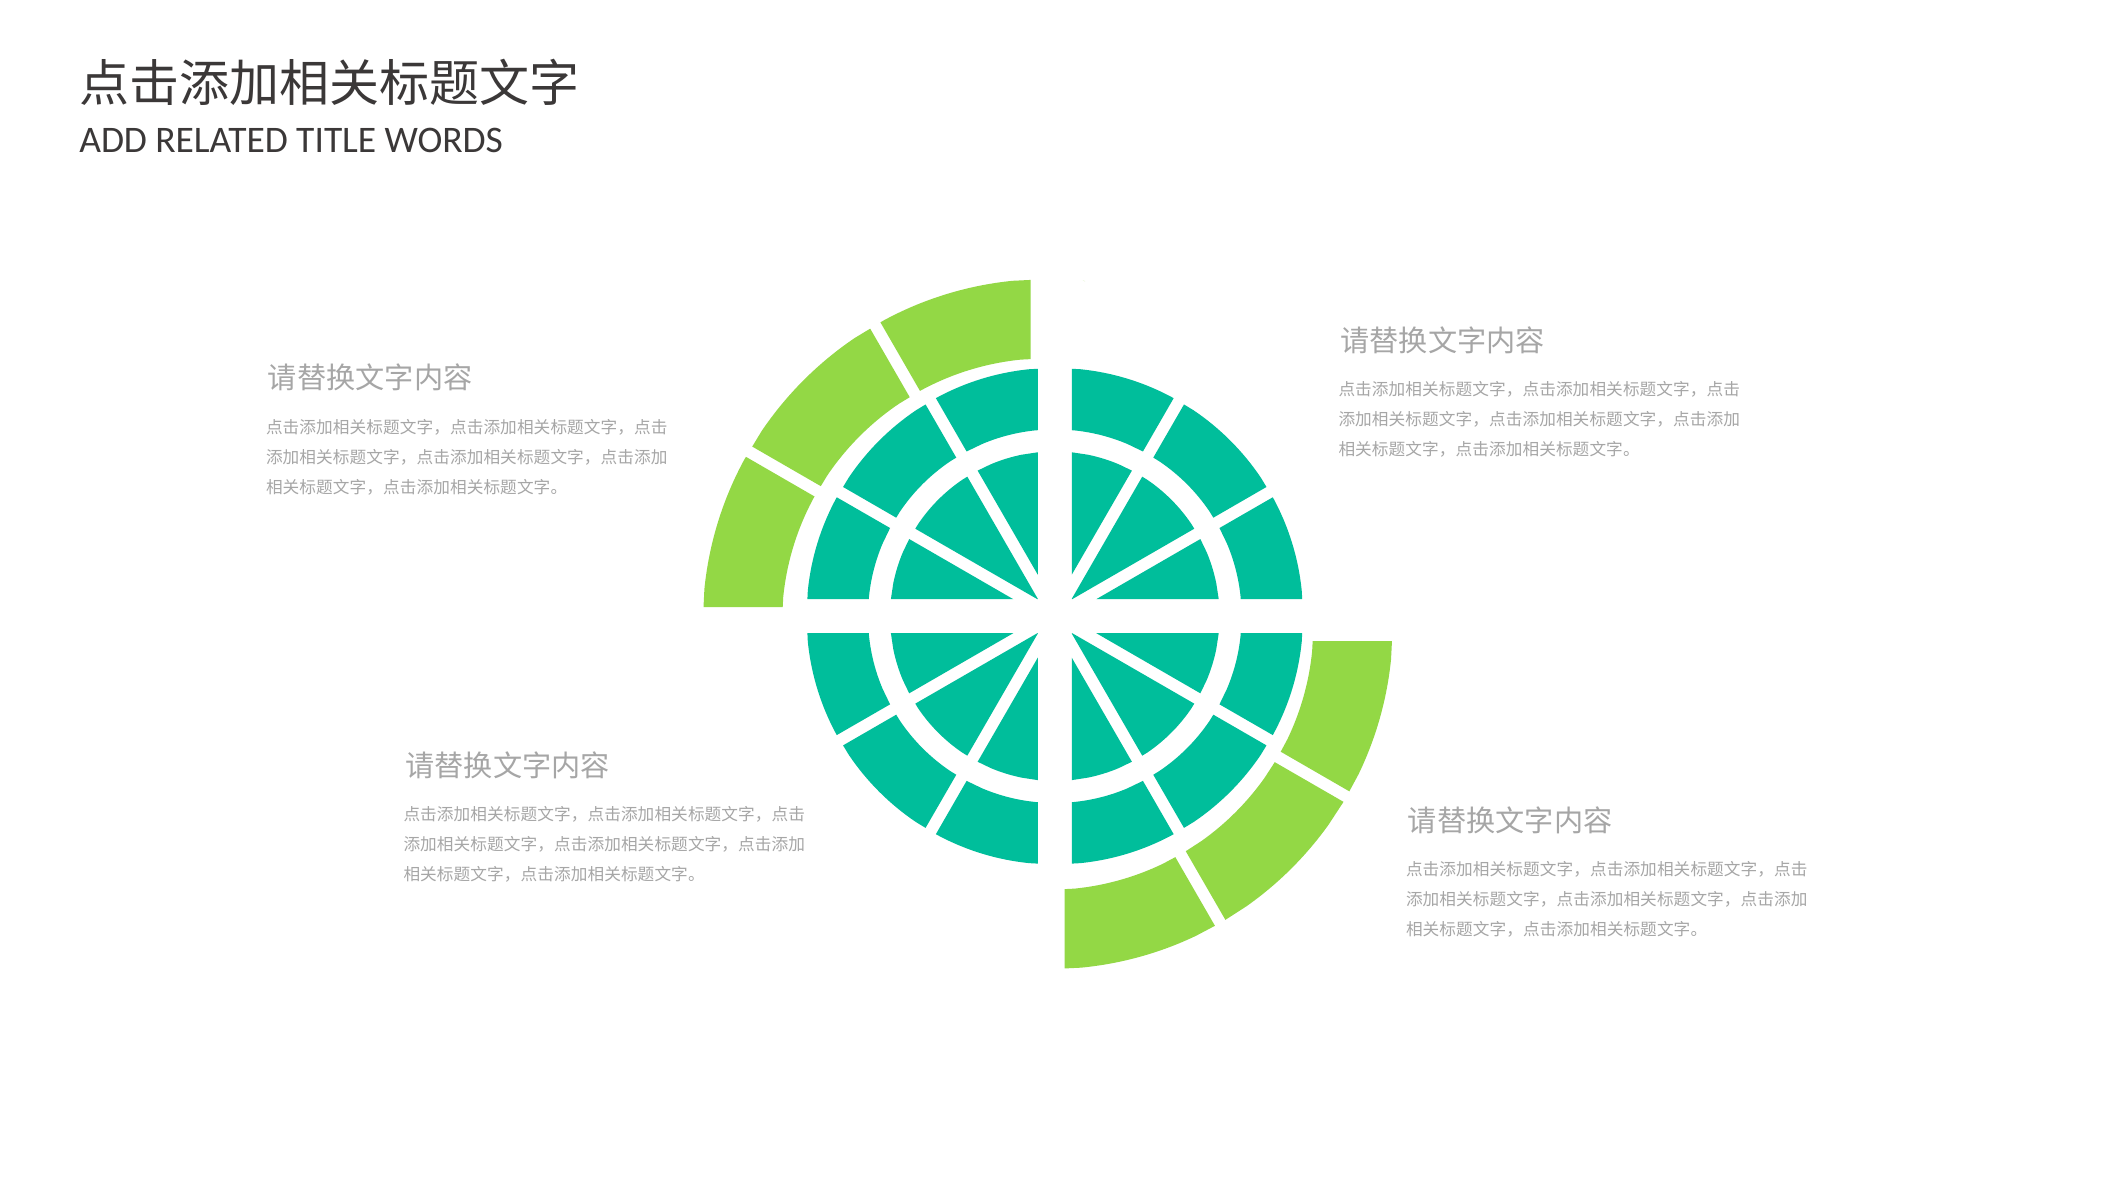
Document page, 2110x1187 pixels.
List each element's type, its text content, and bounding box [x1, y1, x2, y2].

text_box [841, 403, 958, 520]
text_box [702, 455, 816, 609]
text_box [1070, 632, 1196, 758]
text_box [1070, 451, 1134, 579]
text_box [1063, 855, 1217, 970]
text_box [1218, 632, 1304, 737]
text_box [841, 713, 958, 830]
text_box [976, 451, 1039, 579]
text_box 请替换文字内容 [252, 345, 651, 403]
text_box 点击添加相关标题文字，点击添加相关标题文字，点击添加相关标题文字，点击添加相关标题文字，点击添加相关标题文字，点击添加相关标题文字。 [251, 399, 687, 504]
text_box [1070, 475, 1196, 601]
text_box [1218, 495, 1304, 601]
text_box 请替换文字内容 [389, 732, 789, 791]
text_box [1070, 367, 1176, 453]
text_box [1092, 537, 1220, 601]
text_box [879, 278, 1032, 393]
text_box 点击添加相关标题文字，点击添加相关标题文字，点击添加相关标题文字，点击添加相关标题文字，点击添加相关标题文字，点击添加相关标题文字。 [1391, 842, 1827, 947]
text_box 点击添加相关标题文字，点击添加相关标题文字，点击添加相关标题文字，点击添加相关标题文字，点击添加相关标题文字，点击添加相关标题文字。 [1324, 362, 1760, 467]
text_box [976, 653, 1039, 782]
text_box 点击添加相关标题文字 [63, 43, 596, 120]
text_box [934, 779, 1039, 865]
text_box [913, 475, 1039, 601]
text_box [889, 632, 1018, 695]
text_box [806, 495, 892, 601]
text_box [1151, 403, 1268, 520]
text_box [913, 632, 1039, 758]
text_box 请替换文字内容 [1392, 787, 1791, 846]
text_box [1151, 713, 1268, 830]
text_box [1279, 640, 1394, 793]
text_box [889, 537, 1018, 601]
text_box 点击添加相关标题文字，点击添加相关标题文字，点击添加相关标题文字，点击添加相关标题文字，点击添加相关标题文字，点击添加相关标题文字。 [389, 787, 825, 892]
text_box [1092, 632, 1220, 695]
text_box [934, 367, 1039, 453]
text_box 请替换文字内容 [1324, 307, 1724, 366]
text_box [1070, 779, 1176, 865]
text_box [750, 327, 912, 488]
text_box [1184, 760, 1345, 922]
text_box [1070, 653, 1134, 782]
text_box ADD RELATED TITLE WORDS [63, 107, 520, 169]
text_box [806, 632, 892, 737]
